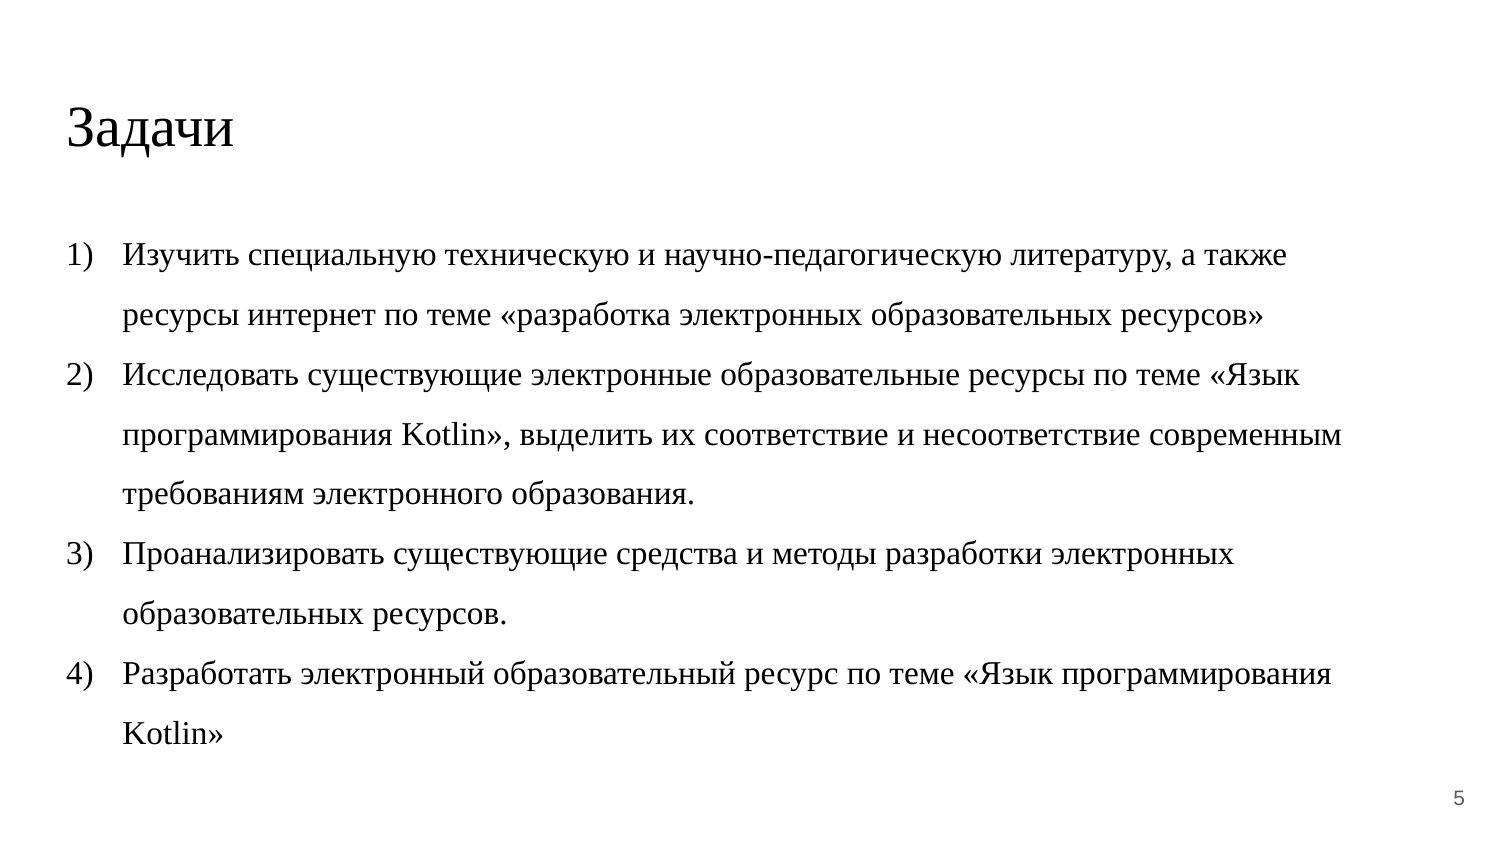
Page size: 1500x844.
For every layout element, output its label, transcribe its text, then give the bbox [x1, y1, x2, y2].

slide_number 5 [1389, 764, 1480, 830]
list Изучить специальную техническую и научно-педагогическую литературу, а также ресурсы интернет по теме «разработка электронных образовательных ресурсов» Исследовать существующие электронные образовательные ресурсы по теме «Язык программирования Kotlin», выделить их соответствие и несоответствие современным требованиям электронного образования. Проанализировать существующие средства и методы разработки электронных образовательных ресурсов. Разработать электронный образовательный ресурс по теме «Язык программирования Kotlin» [51, 197, 1417, 369]
title Задачи [51, 72, 1449, 167]
